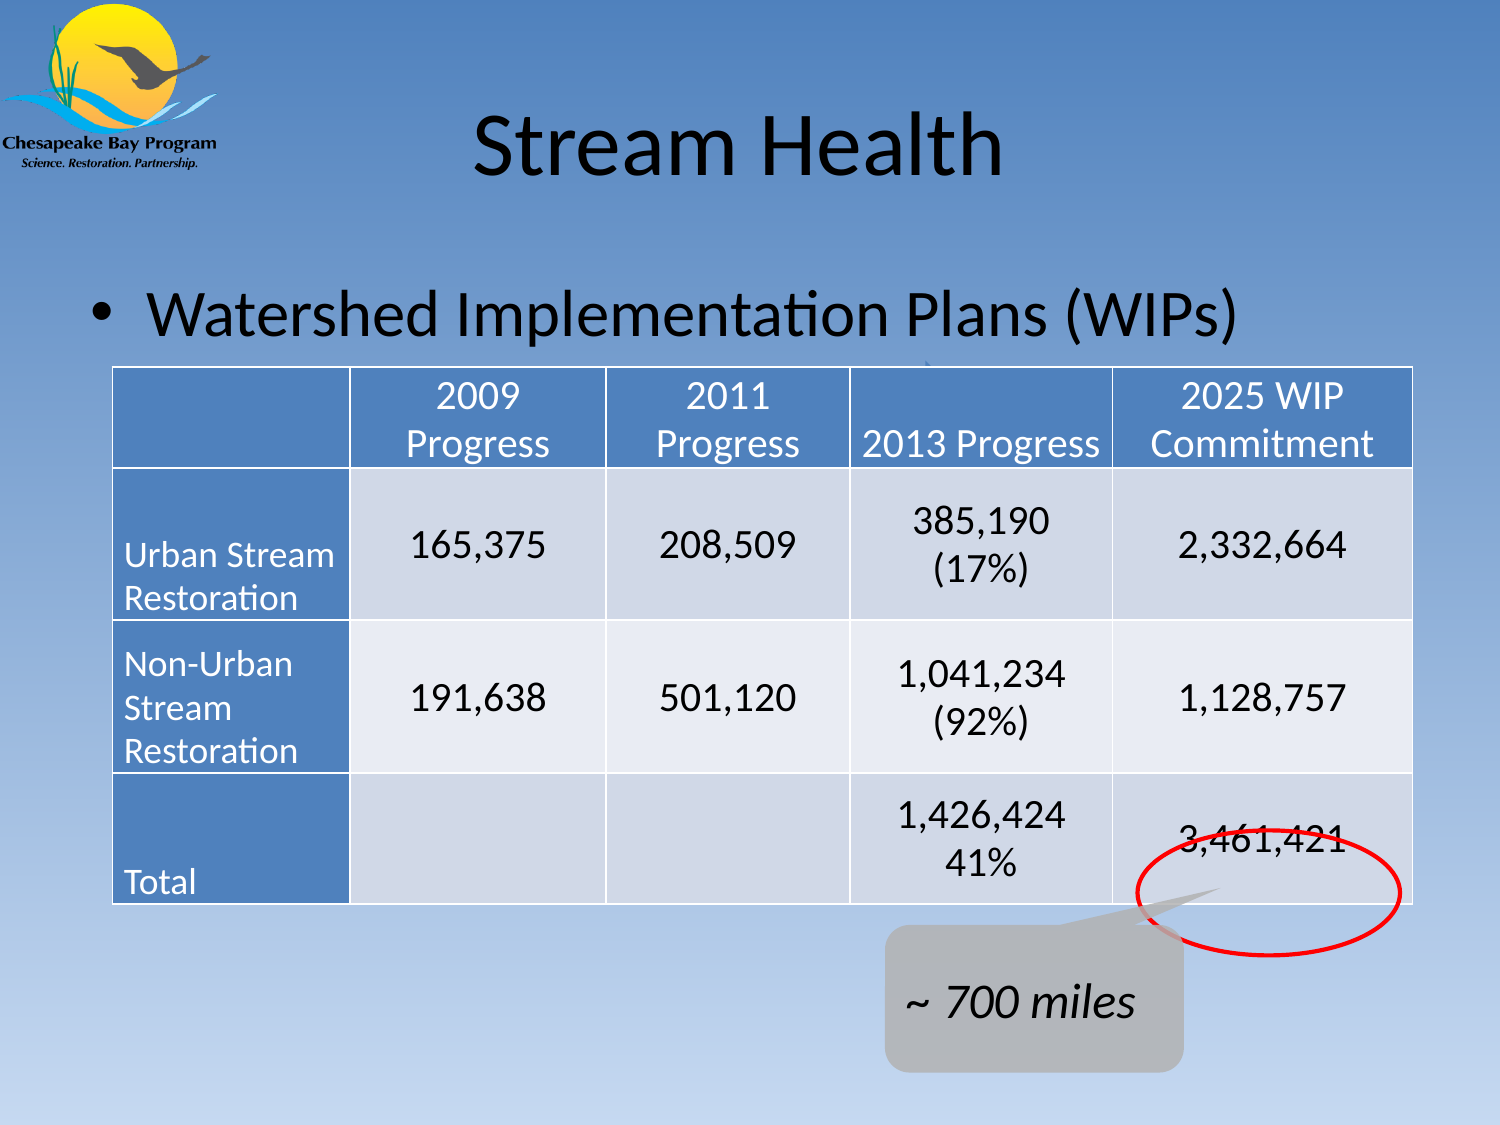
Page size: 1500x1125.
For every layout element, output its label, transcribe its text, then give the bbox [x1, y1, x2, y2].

picture [0, 2, 218, 171]
text_box ~ 700 miles [882, 885, 1223, 1075]
table_cell Total [113, 774, 349, 903]
table_cell Non-Urban Stream Restoration [113, 621, 349, 772]
table_cell 501,120 [607, 621, 849, 772]
table_cell 208,509 [607, 469, 849, 619]
table_cell 2,332,664 [1113, 469, 1412, 619]
title Stream Health [75, 45, 1425, 233]
table_cell 191,638 [351, 621, 605, 772]
text_box [1135, 828, 1403, 958]
table_cell 385,190 (17%) [851, 469, 1112, 619]
list Watershed Implementation Plans (WIPs) Nutrients and Sediment Bay Health [75, 262, 1425, 1005]
table_header 2025 WIP Commitment [1113, 368, 1412, 467]
table_cell [351, 774, 605, 903]
table_cell 1,041,234 (92%) [851, 621, 1112, 772]
table_header 2009 Progress [351, 368, 605, 467]
table_cell [607, 774, 849, 903]
table_cell 165,375 [351, 469, 605, 619]
table_header [113, 368, 349, 467]
table_header 2013 Progress [851, 368, 1112, 467]
table_header 2011 Progress [607, 368, 849, 467]
text_box [923, 358, 934, 366]
table_cell 1,128,757 [1113, 621, 1412, 772]
table_cell 1,426,424 41% [851, 774, 1112, 903]
table_cell 3,461,421 [1113, 774, 1412, 903]
table_cell Urban Stream Restoration [113, 469, 349, 619]
